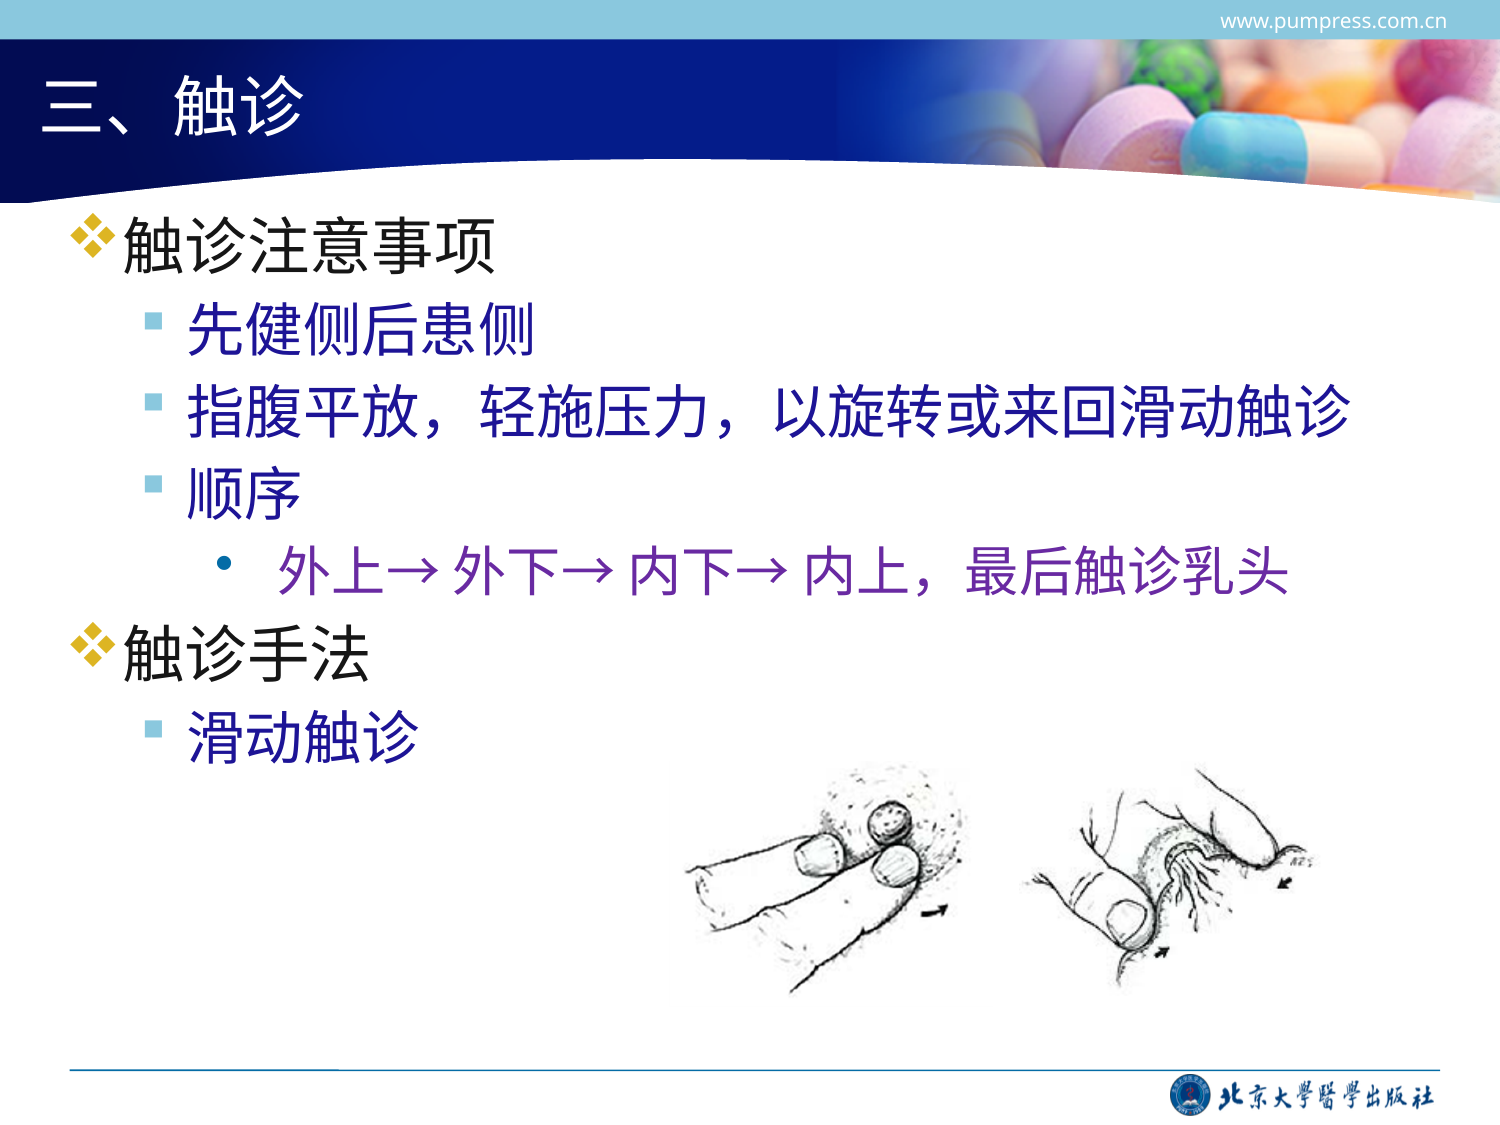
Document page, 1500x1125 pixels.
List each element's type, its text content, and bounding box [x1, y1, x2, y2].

title 三、触诊 [23, 58, 1349, 152]
picture [1019, 749, 1322, 997]
picture [667, 761, 994, 1008]
slide_number www.pumpress.com.cn [1024, 0, 1463, 38]
picture [1170, 1074, 1436, 1118]
picture [0, 40, 1500, 203]
list 触诊注意事项 先健侧后患侧 指腹平放，轻施压力，以旋转或来回滑动触诊 顺序 外上→ 外下→ 内下→ 内上，最后触诊乳头 触诊手法 滑动触诊 [49, 198, 1463, 1026]
